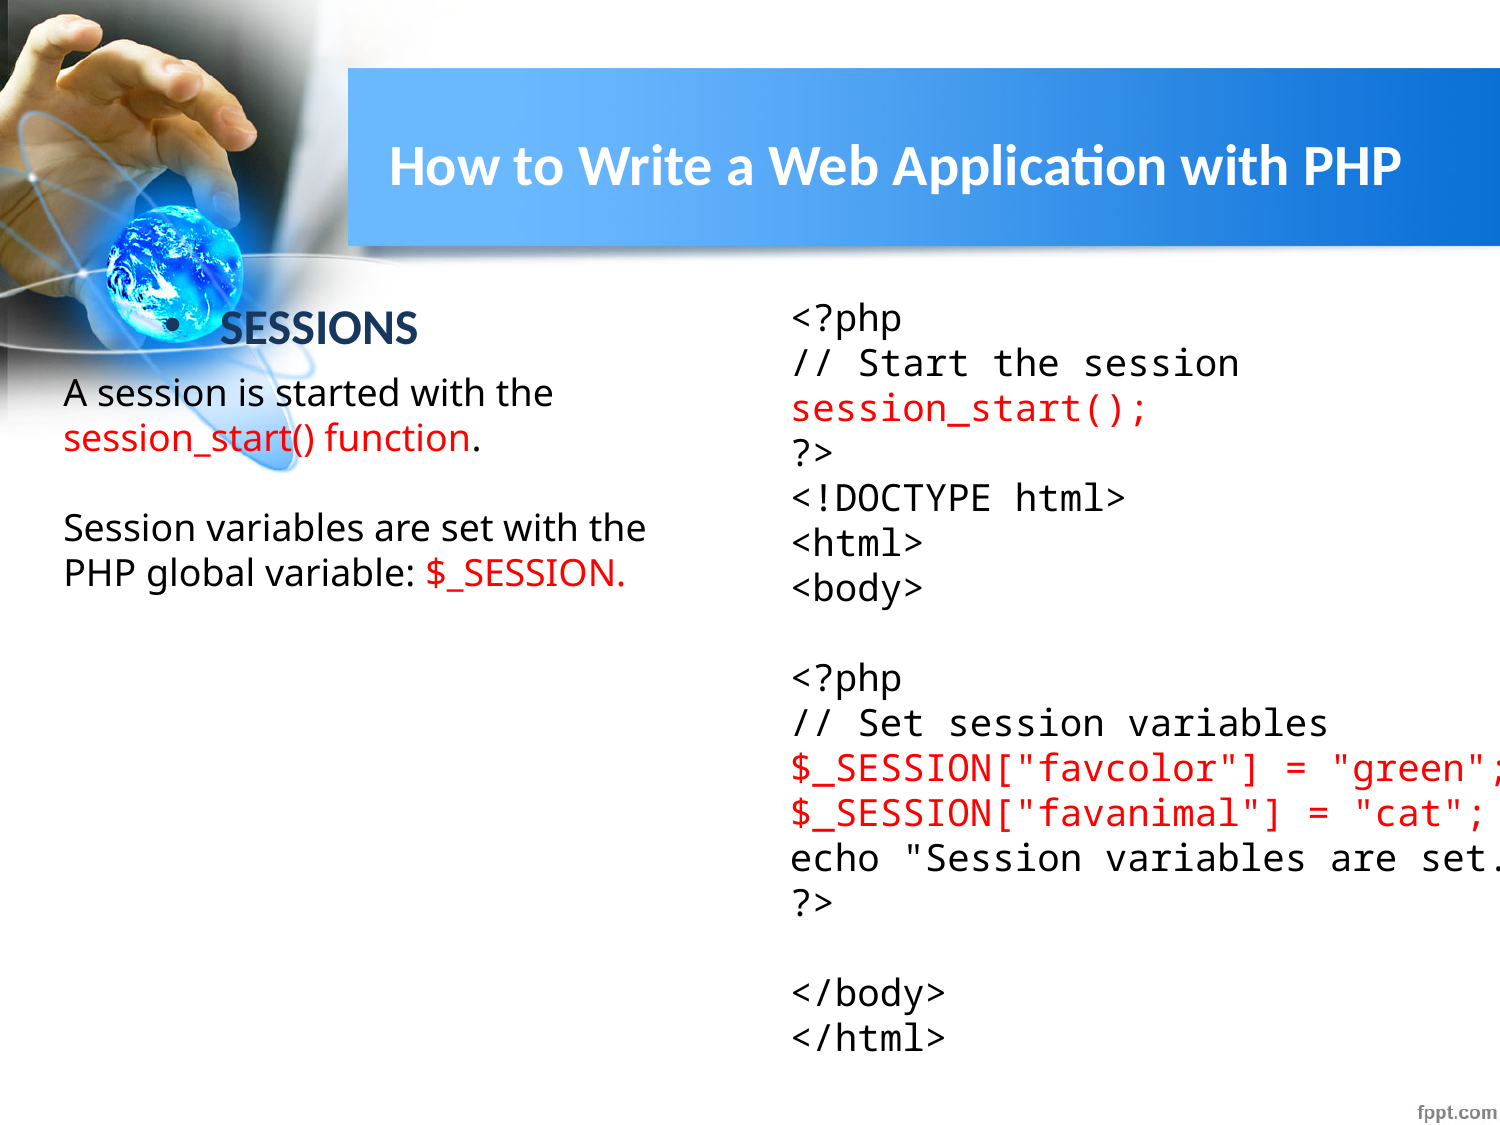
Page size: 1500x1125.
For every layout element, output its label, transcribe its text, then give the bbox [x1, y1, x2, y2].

text_box A session is started with the session_start() function. Session variables are set with the PHP global variable: $_SESSION. [48, 362, 725, 602]
text_box <?php // Start the session session_start(); ?> <!DOCTYPE html> <html> <body> <?php // Set session variables $_SESSION["favcolor"] = "green"; $_SESSION["favanimal"] = "cat"; echo "Session variables are set."; ?> </body> </html> [775, 286, 1500, 1067]
picture [0, 0, 1500, 1125]
list SESSIONS [148, 286, 775, 1039]
title How to Write a Web Application with PHP [374, 111, 1452, 212]
